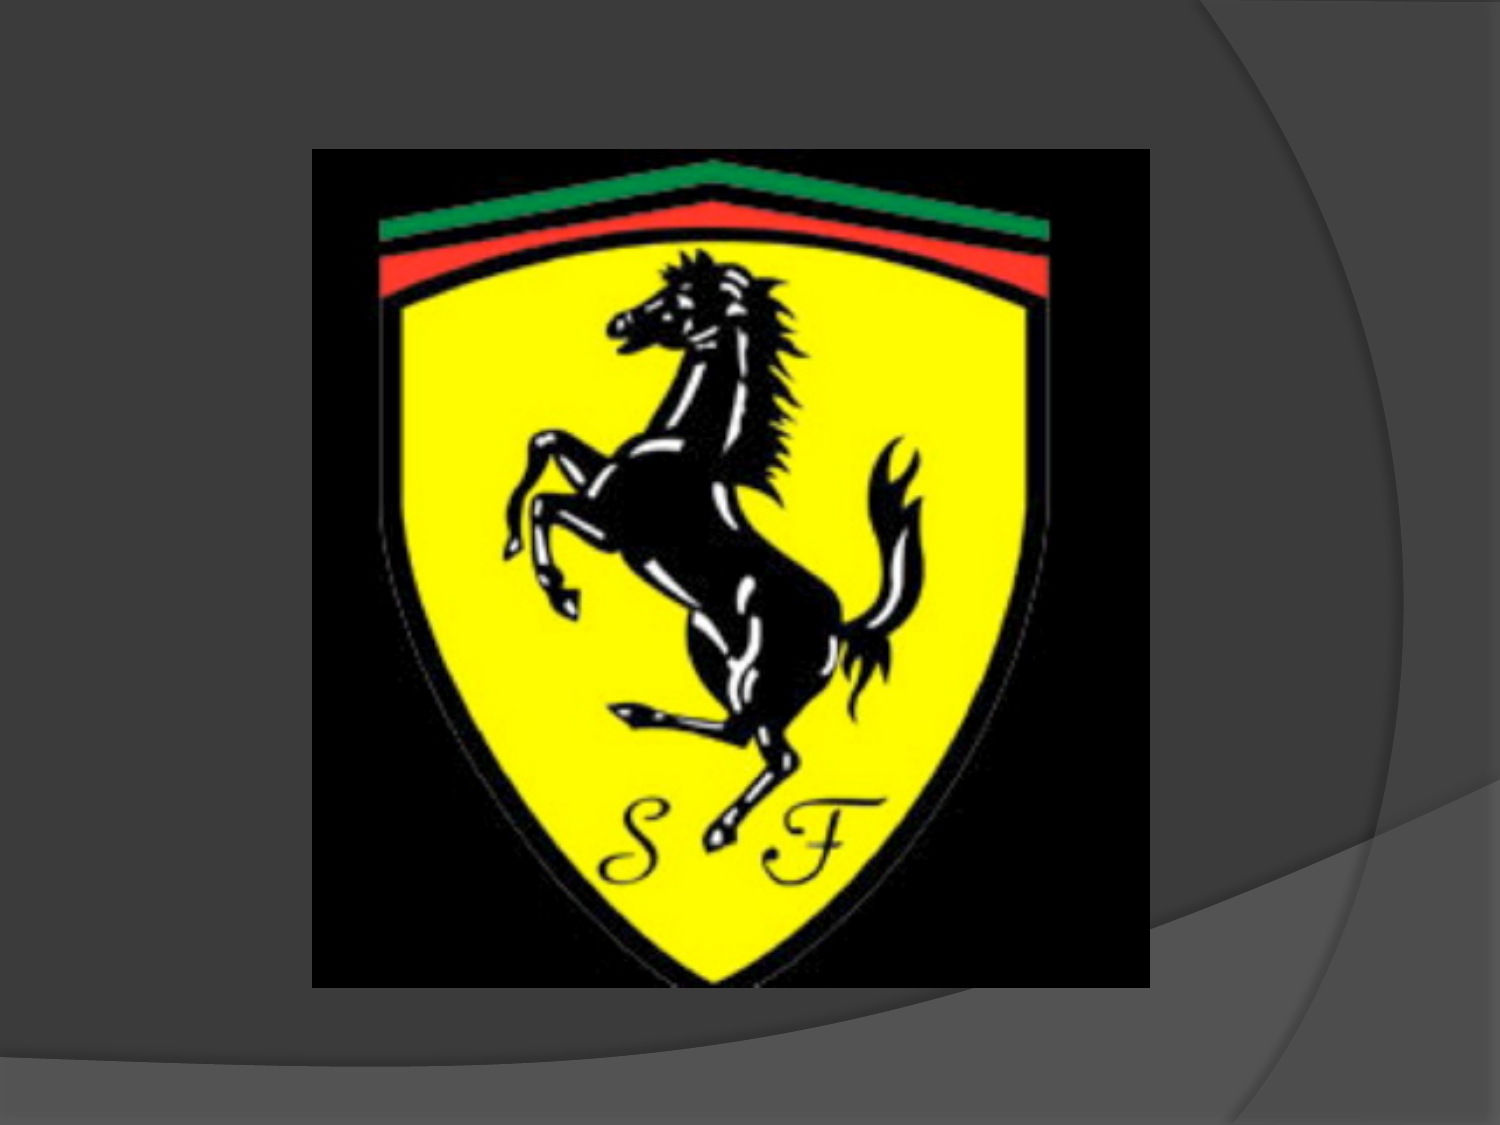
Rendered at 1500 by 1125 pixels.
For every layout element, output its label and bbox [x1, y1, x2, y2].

picture [312, 149, 1151, 988]
